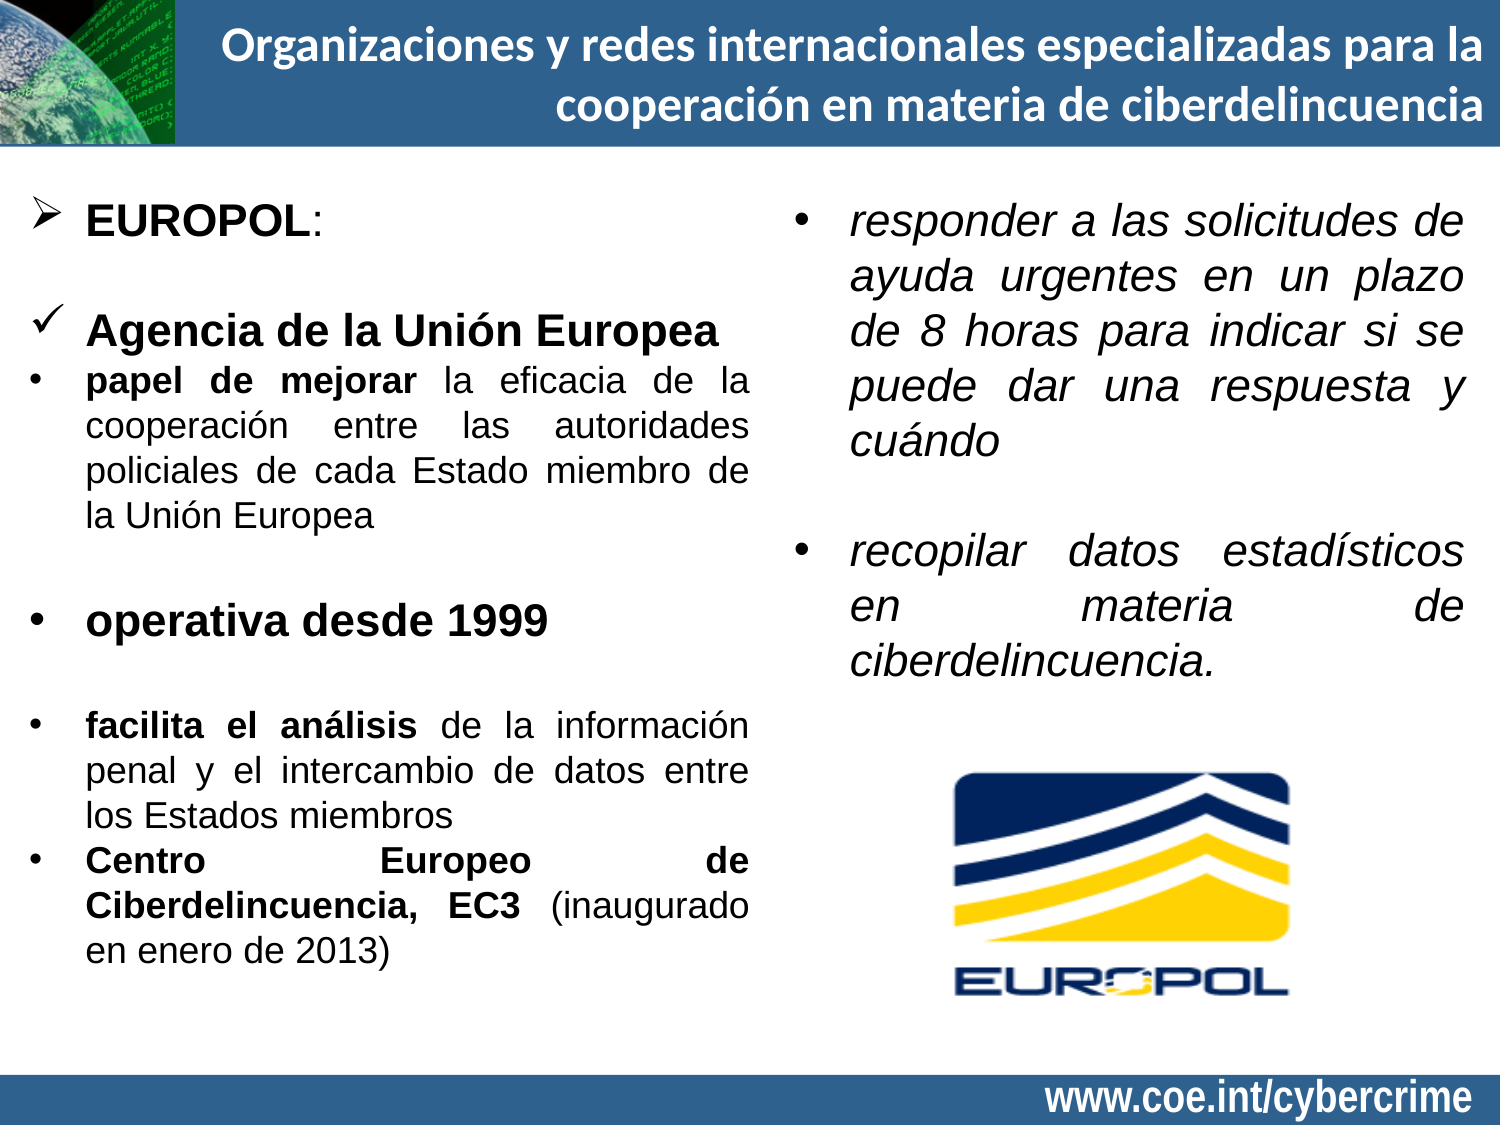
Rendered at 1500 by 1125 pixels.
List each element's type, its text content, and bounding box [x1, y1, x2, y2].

text_box [0, 1073, 1030, 1125]
text_box Organizaciones y redes internacionales especializadas para la cooperación en materia de ciberdelincuencia [177, 0, 1500, 149]
text_box www.coe.int/cybercrime [1030, 1059, 1500, 1125]
picture [0, 0, 175, 144]
picture [873, 699, 1371, 1069]
text_box responder a las solicitudes de ayuda urgentes en un plazo de 8 horas para indicar si se puede dar una respuesta y cuándo recopilar datos estadísticos en materia de ciberdelincuencia. [779, 183, 1481, 749]
text_box EUROPOL: Agencia de la Unión Europea papel de mejorar la eficacia de la cooperación entre las autoridades policiales de cada Estado miembro de la Unión Europea operativa desde 1999 facilita el análisis de la información penal y el intercambio de datos entre los Estados miembros Centro Europeo de Ciberdelincuencia, EC3 (inaugurado en enero de 2013) [14, 183, 765, 979]
